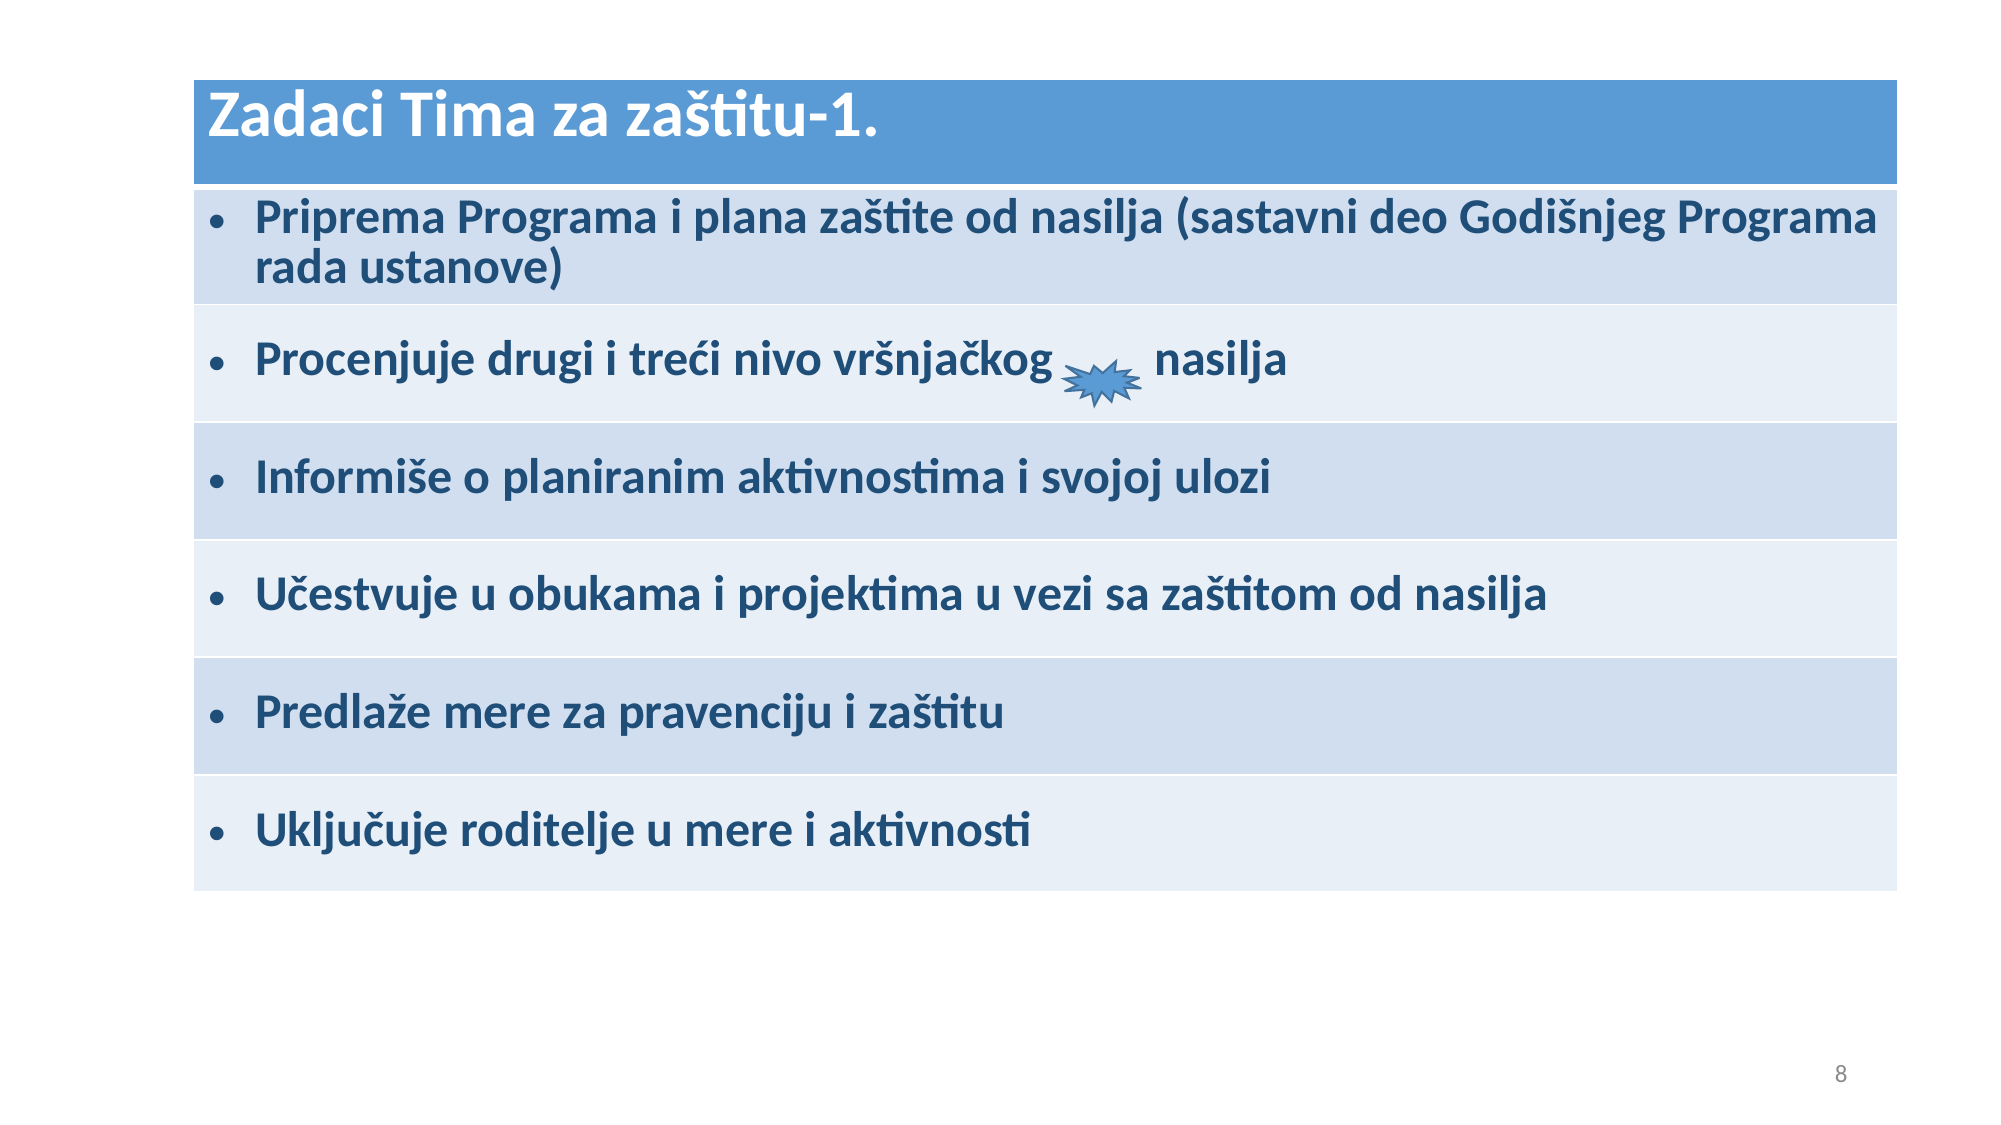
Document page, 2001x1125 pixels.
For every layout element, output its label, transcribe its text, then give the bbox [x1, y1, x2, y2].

table_cell Učestvuje u obukama i projektima u vezi sa zaštitom od nasilja [194, 541, 1897, 656]
table_cell Informiše o planiranim aktivnostima i svojoj ulozi [194, 423, 1897, 539]
table_header Zadaci Tima za zaštitu-1. [194, 80, 1897, 184]
table_cell Predlaže mere za pravenciju i zaštitu [194, 658, 1897, 774]
table_cell Priprema Programa i plana zaštite od nasilja (sastavni deo Godišnjeg Programa rada ustanove) [194, 190, 1897, 304]
table_cell Uključuje roditelje u mere i aktivnosti [194, 776, 1897, 891]
text_box [1060, 358, 1142, 409]
slide_number 8 [1412, 1042, 1863, 1103]
table_cell Procenjuje drugi i treći nivo vršnjačkog nasilja [194, 305, 1897, 421]
